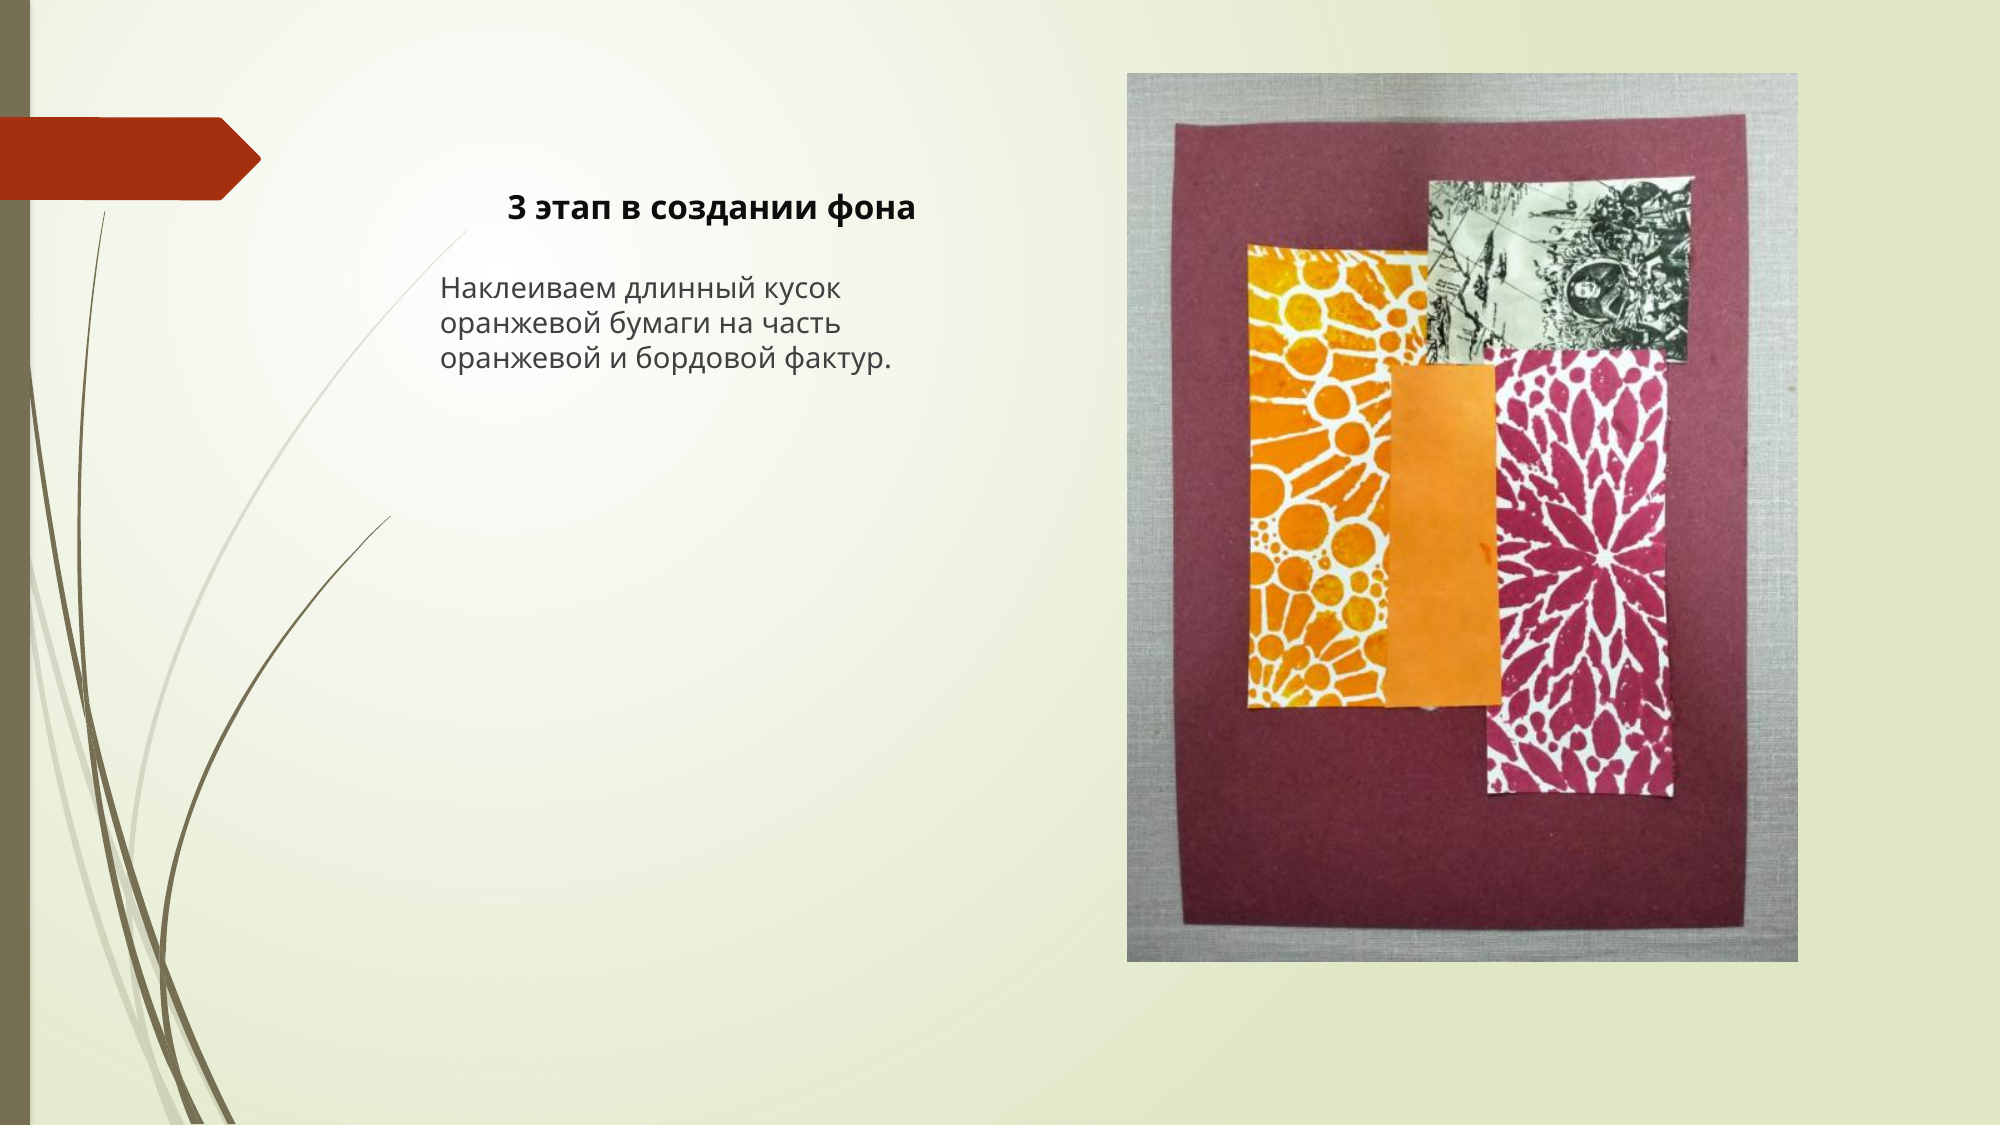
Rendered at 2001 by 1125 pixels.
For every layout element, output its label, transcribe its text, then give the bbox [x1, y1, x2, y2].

title 3 этап в создании фона [424, 73, 1000, 234]
list Наклеиваем длинный кусок оранжевой бумаги на часть оранжевой и бордовой фактур. [424, 262, 1000, 962]
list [1127, 72, 1798, 962]
